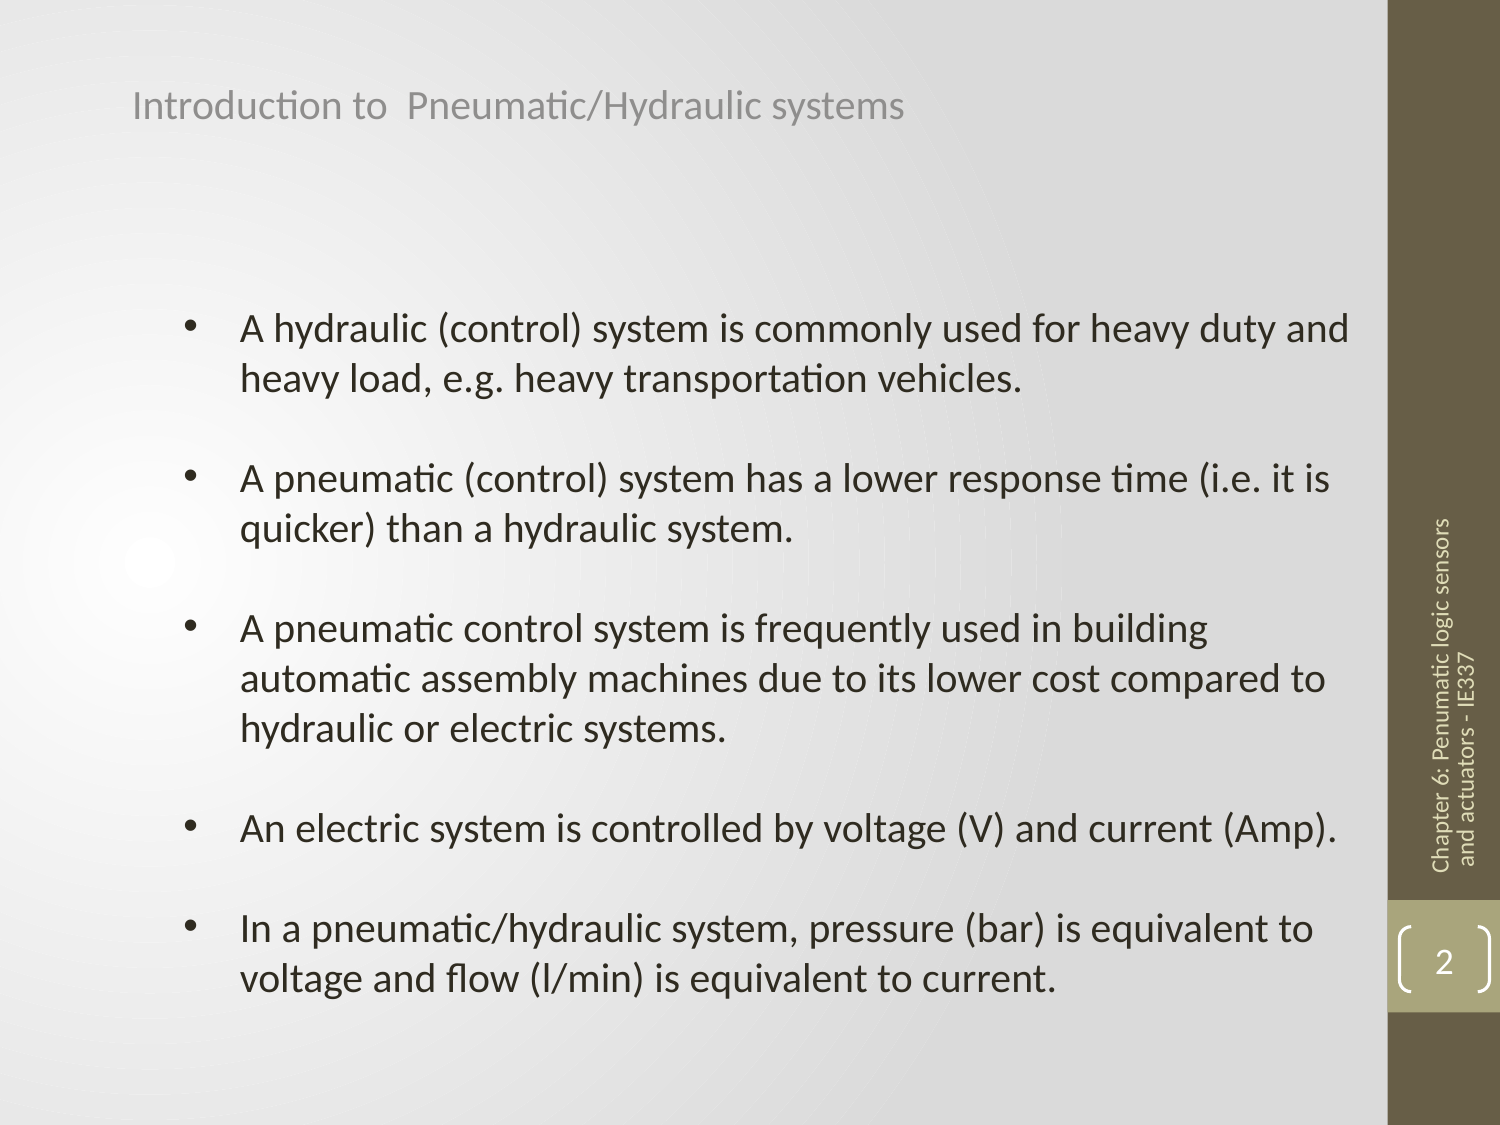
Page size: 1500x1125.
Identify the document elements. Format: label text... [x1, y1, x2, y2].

slide_number 2 [1397, 925, 1492, 994]
footer Chapter 6: Penumatic logic sensors and actuators - IE337 [1408, 500, 1469, 889]
subtitle Introduction to Pneumatic/Hydraulic systems [117, 70, 1325, 165]
text_box A hydraulic (control) system is commonly used for heavy duty and heavy load, e.g. heavy transportation vehicles. A pneumatic (control) system has a lower response time (i.e. it is quicker) than a hydraulic system. A pneumatic control system is frequently used in building automatic assembly machines due to its lower cost compared to hydraulic or electric systems. An electric system is controlled by voltage (V) and current (Amp). In a pneumatic/hydraulic system, pressure (bar) is equivalent to voltage and flow (l/min) is equivalent to current. [93, 292, 1382, 1008]
